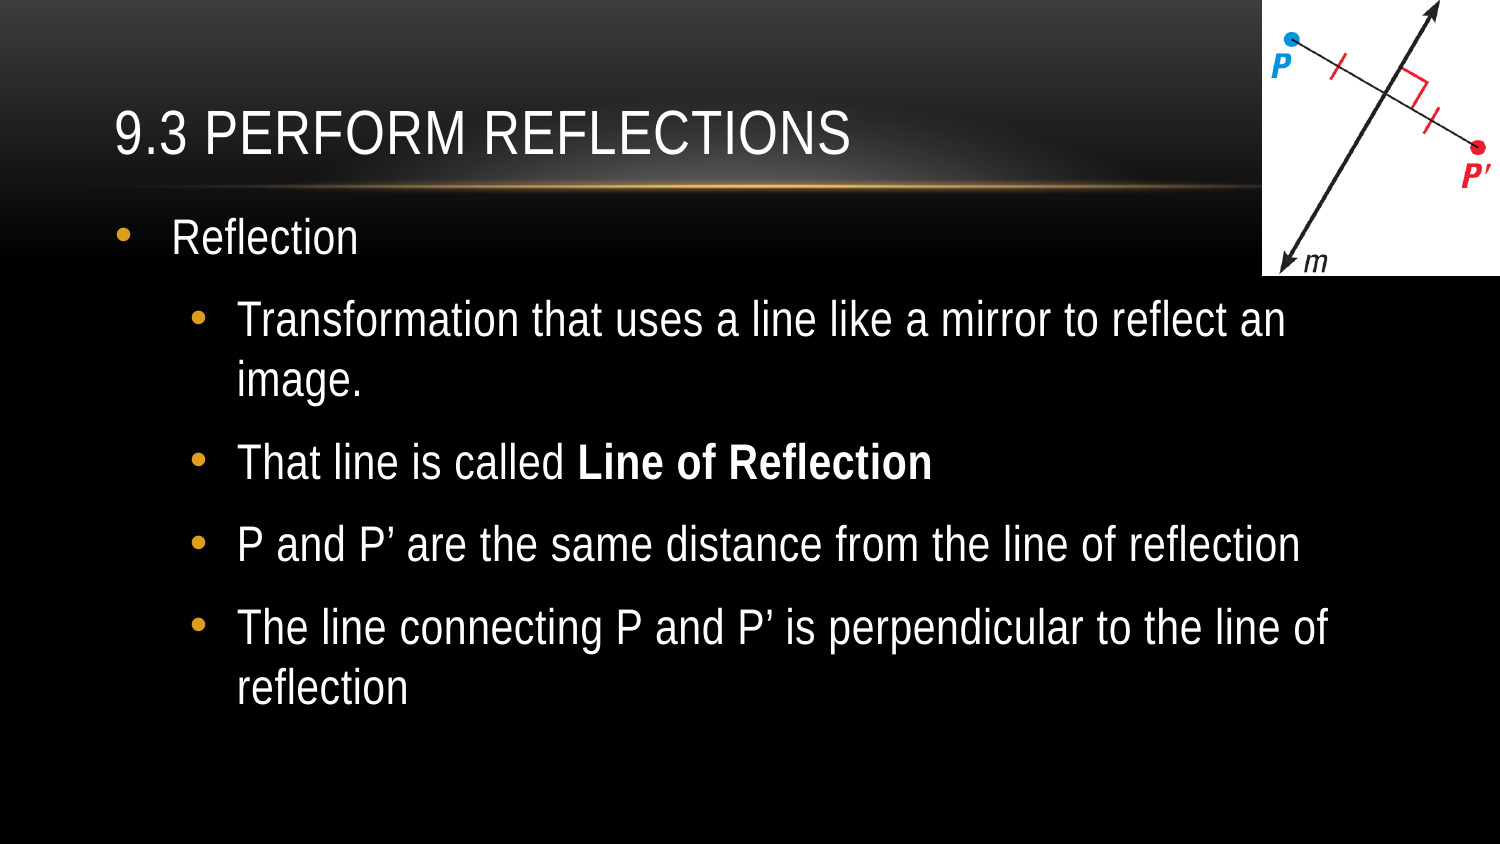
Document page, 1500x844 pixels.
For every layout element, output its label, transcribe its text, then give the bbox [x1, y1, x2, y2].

list Reflection Transformation that uses a line like a mirror to reflect an image. That line is called Line of Reflection P and P’ are the same distance from the line of reflection The line connecting P and P’ is perpendicular to the line of reflection [99, 196, 1400, 779]
title 9.3 Perform Reflections [99, 33, 1256, 175]
picture [0, 0, 1500, 300]
